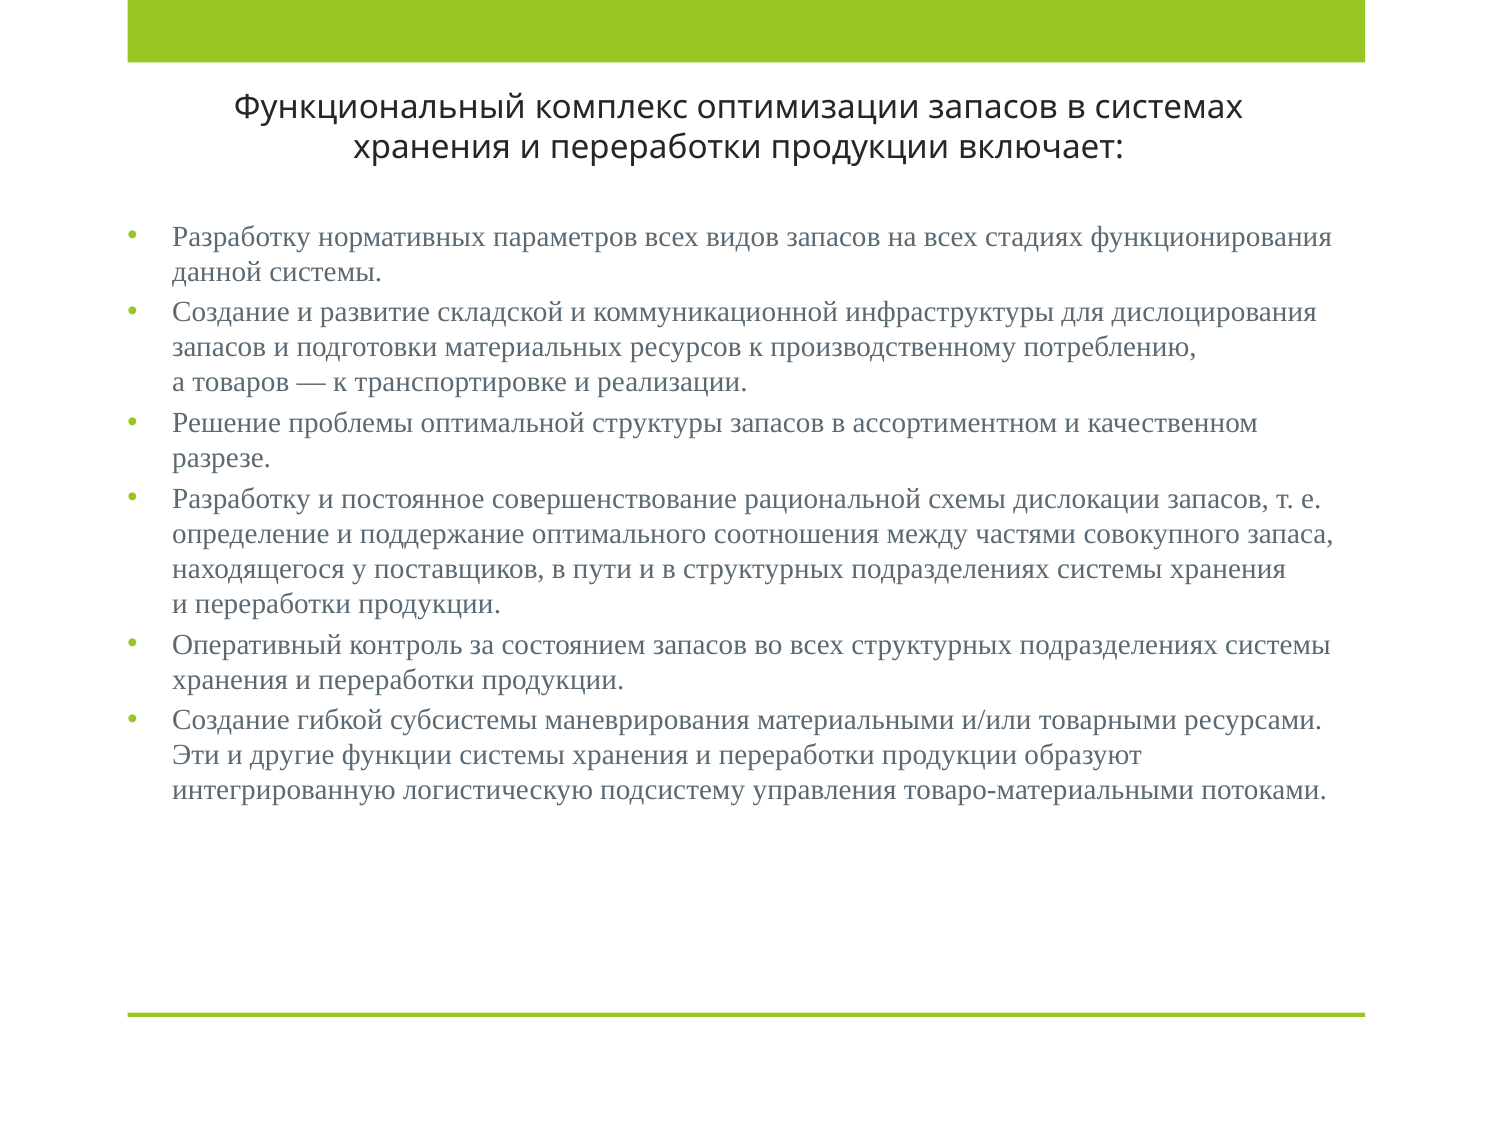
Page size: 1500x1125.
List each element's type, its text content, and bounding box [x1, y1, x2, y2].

title Функциональный комплекс оптимизации запасов в системах хранения и переработки продукции включает: [182, 66, 1296, 173]
list Разработку нормативных параметров всех видов запасов на всех стадиях функционирования данной системы. Создание и развитие складской и коммуникационной инфраструктуры для дислоцирования запасов и подготовки материальных ресурсов к производственному потреблению, а товаров — к транспортировке и реализации. Решение проблемы оптимальной структуры запасов в ассортиментном и качественном разрезе. Разработку и постоянное совершенствование рациональной схемы дислокации запасов, т. е. определение и поддержание оптимального соотношения между частями совокупного запаса, находящегося у поставщиков, в пути и в структурных подразделениях системы хранения и переработки продукции. Оперативный контроль за состоянием запасов во всех структурных подразделениях системы хранения и переработки продукции. Создание гибкой субсистемы маневрирования материальными и/или товарными ресурсами. Эти и другие функции системы хранения и переработки продукции образуют интегрированную логистическую подсистему управления товаро-материальными потоками. [111, 207, 1350, 856]
